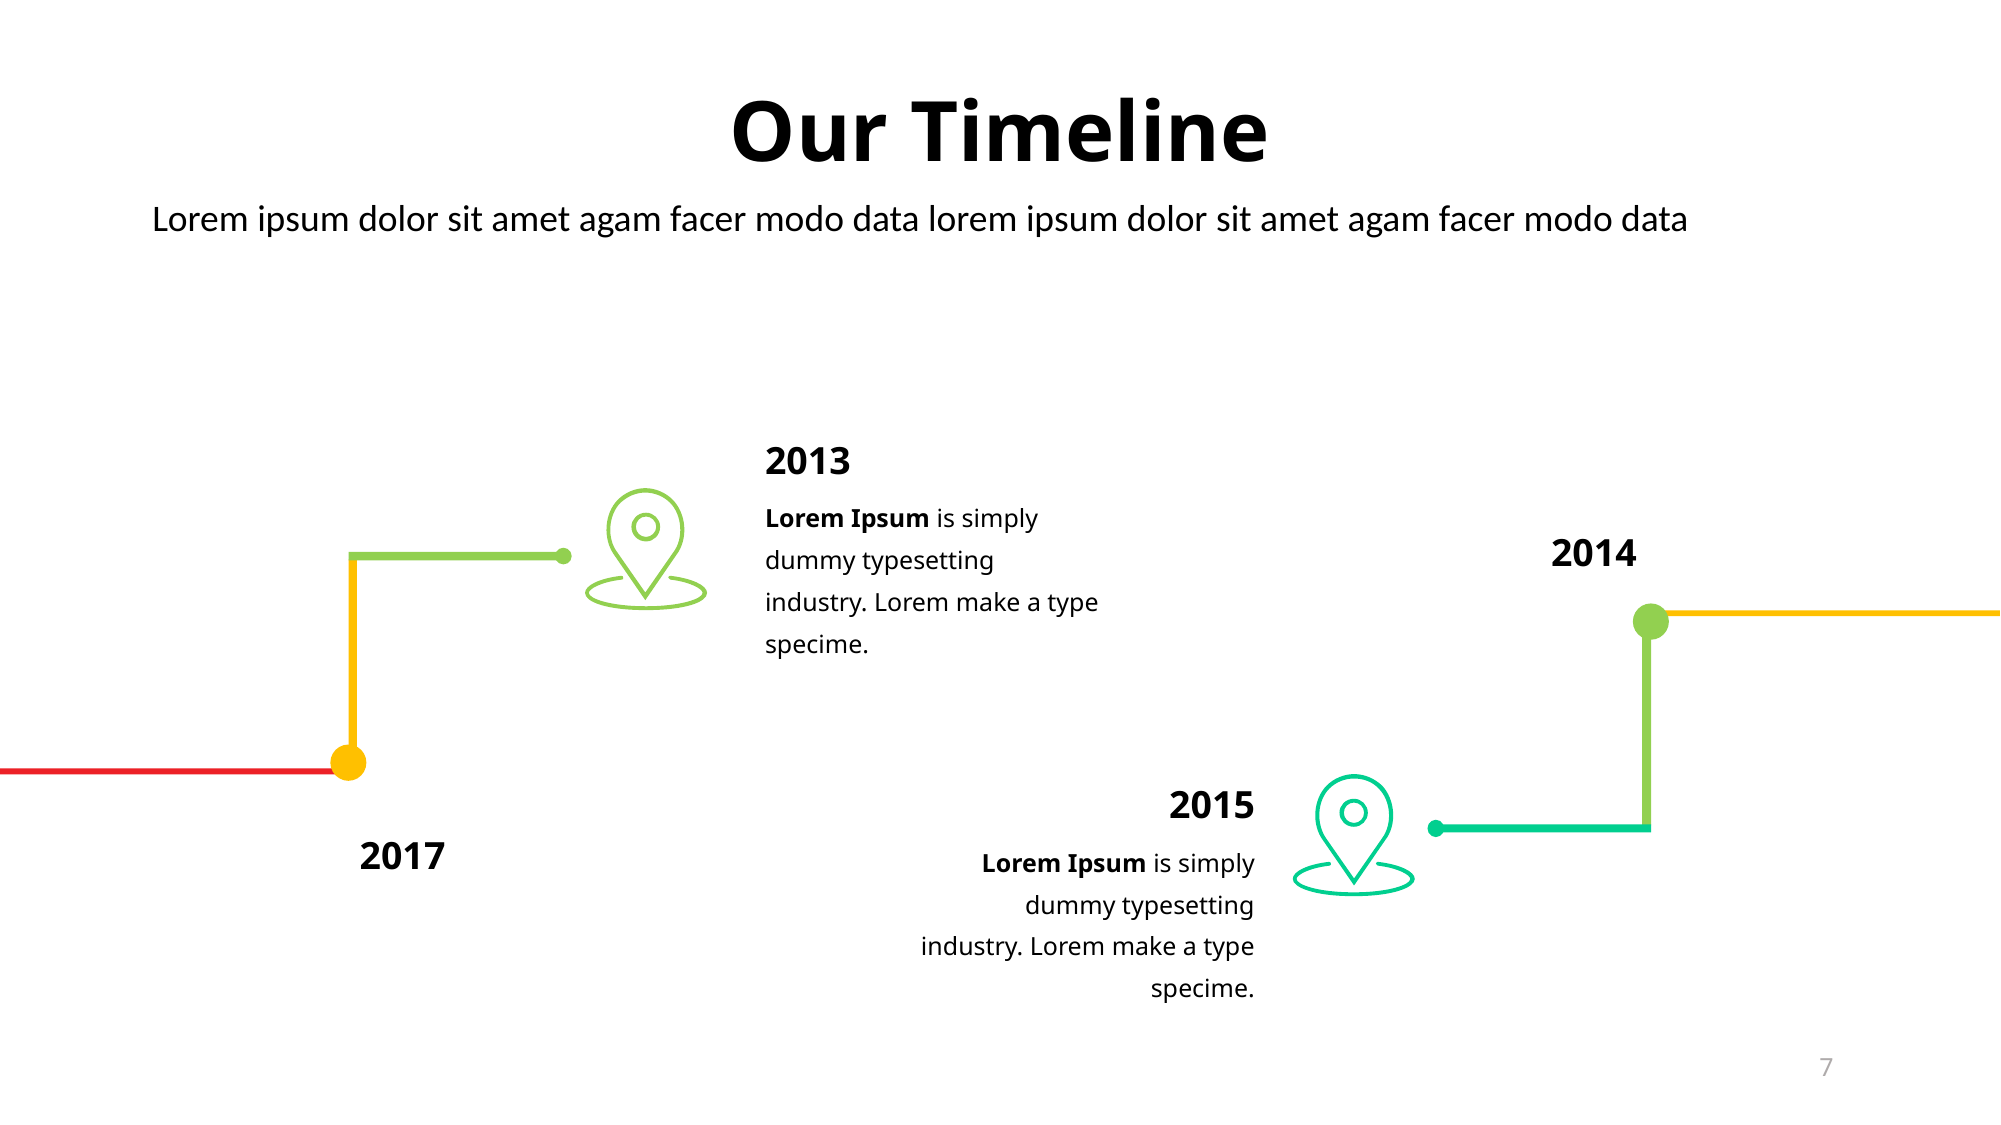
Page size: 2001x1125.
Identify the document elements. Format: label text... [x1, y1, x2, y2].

text_box [0, 768, 334, 775]
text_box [1292, 774, 1415, 897]
text_box [1444, 824, 1652, 833]
title Our Timeline [137, 78, 1863, 191]
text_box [903, 774, 1270, 970]
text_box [585, 488, 708, 611]
text_box [330, 744, 367, 781]
text_box [555, 547, 572, 565]
text_box 2014 [1528, 521, 1652, 582]
text_box [348, 551, 556, 561]
text_box [1642, 638, 1652, 824]
text_box [1632, 603, 1669, 640]
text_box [750, 429, 1117, 626]
subtitle Lorem ipsum dolor sit amet agam facer modo data lorem ipsum dolor sit amet agam facer modo data [137, 191, 1863, 227]
text_box [1666, 610, 2000, 617]
text_box 2017 [337, 824, 461, 885]
text_box [1427, 819, 1445, 838]
slide_number 7 [1790, 1042, 1863, 1094]
text_box [348, 561, 357, 746]
